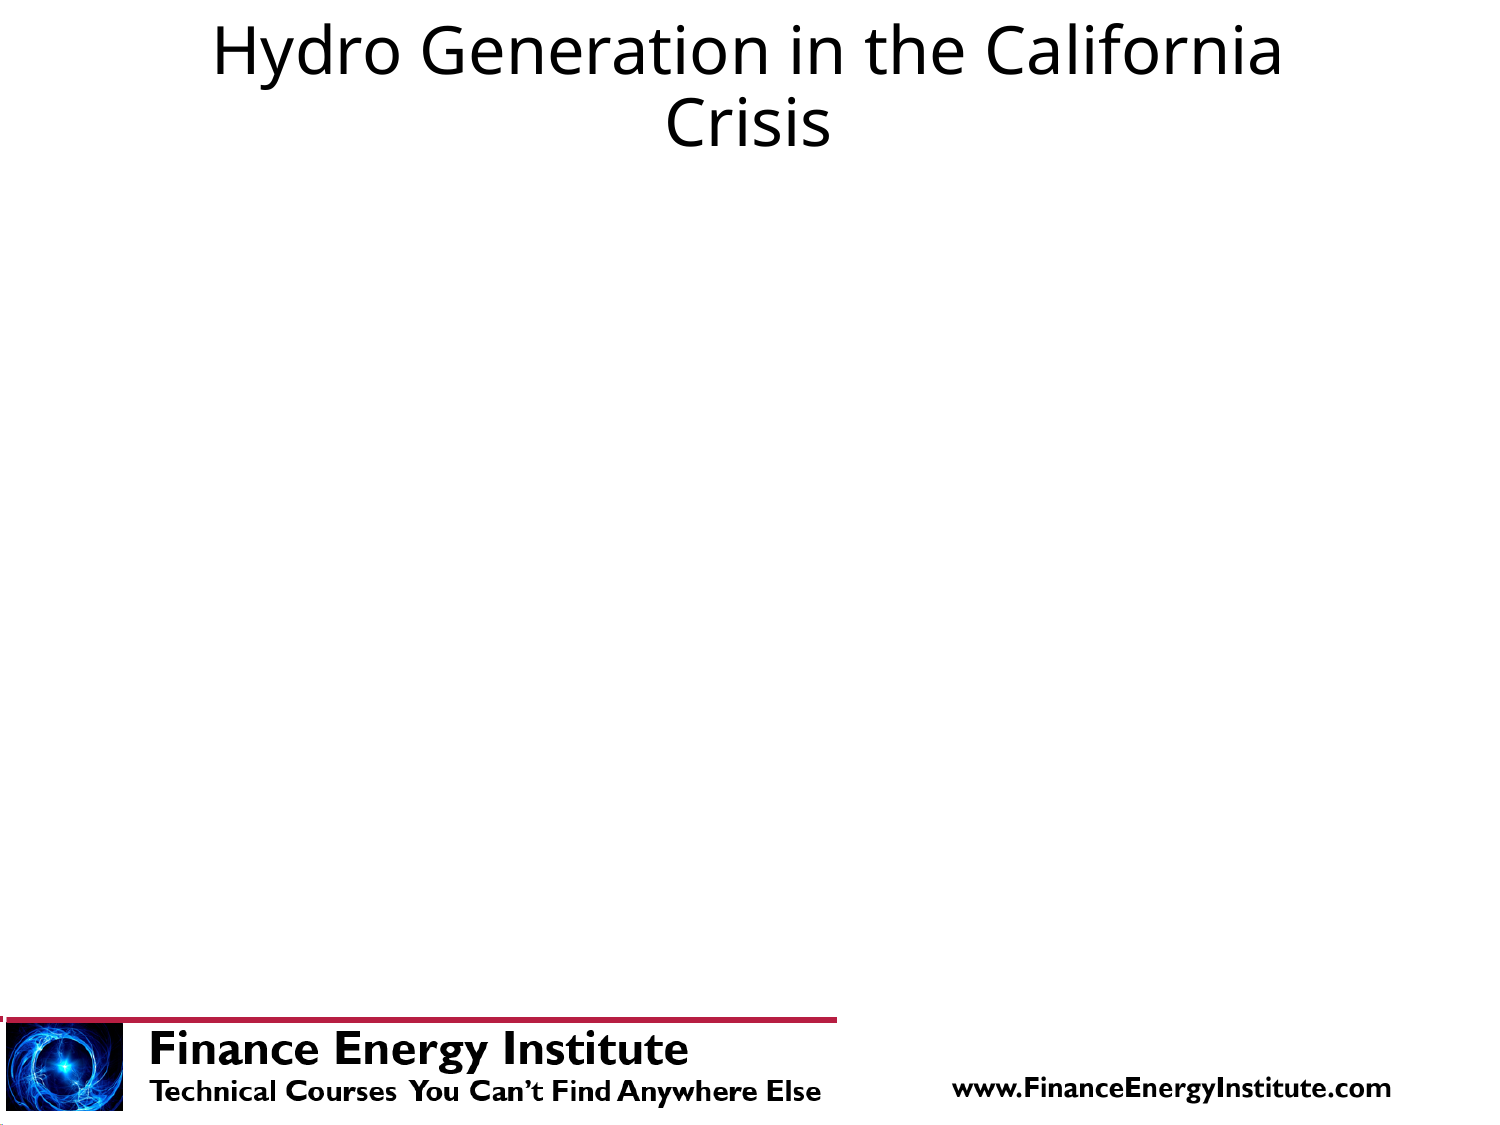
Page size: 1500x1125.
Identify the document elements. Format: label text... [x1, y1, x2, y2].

title Hydro Generation in the California Crisis [120, 32, 1378, 146]
picture [0, 1006, 837, 1125]
picture [947, 1071, 1400, 1108]
